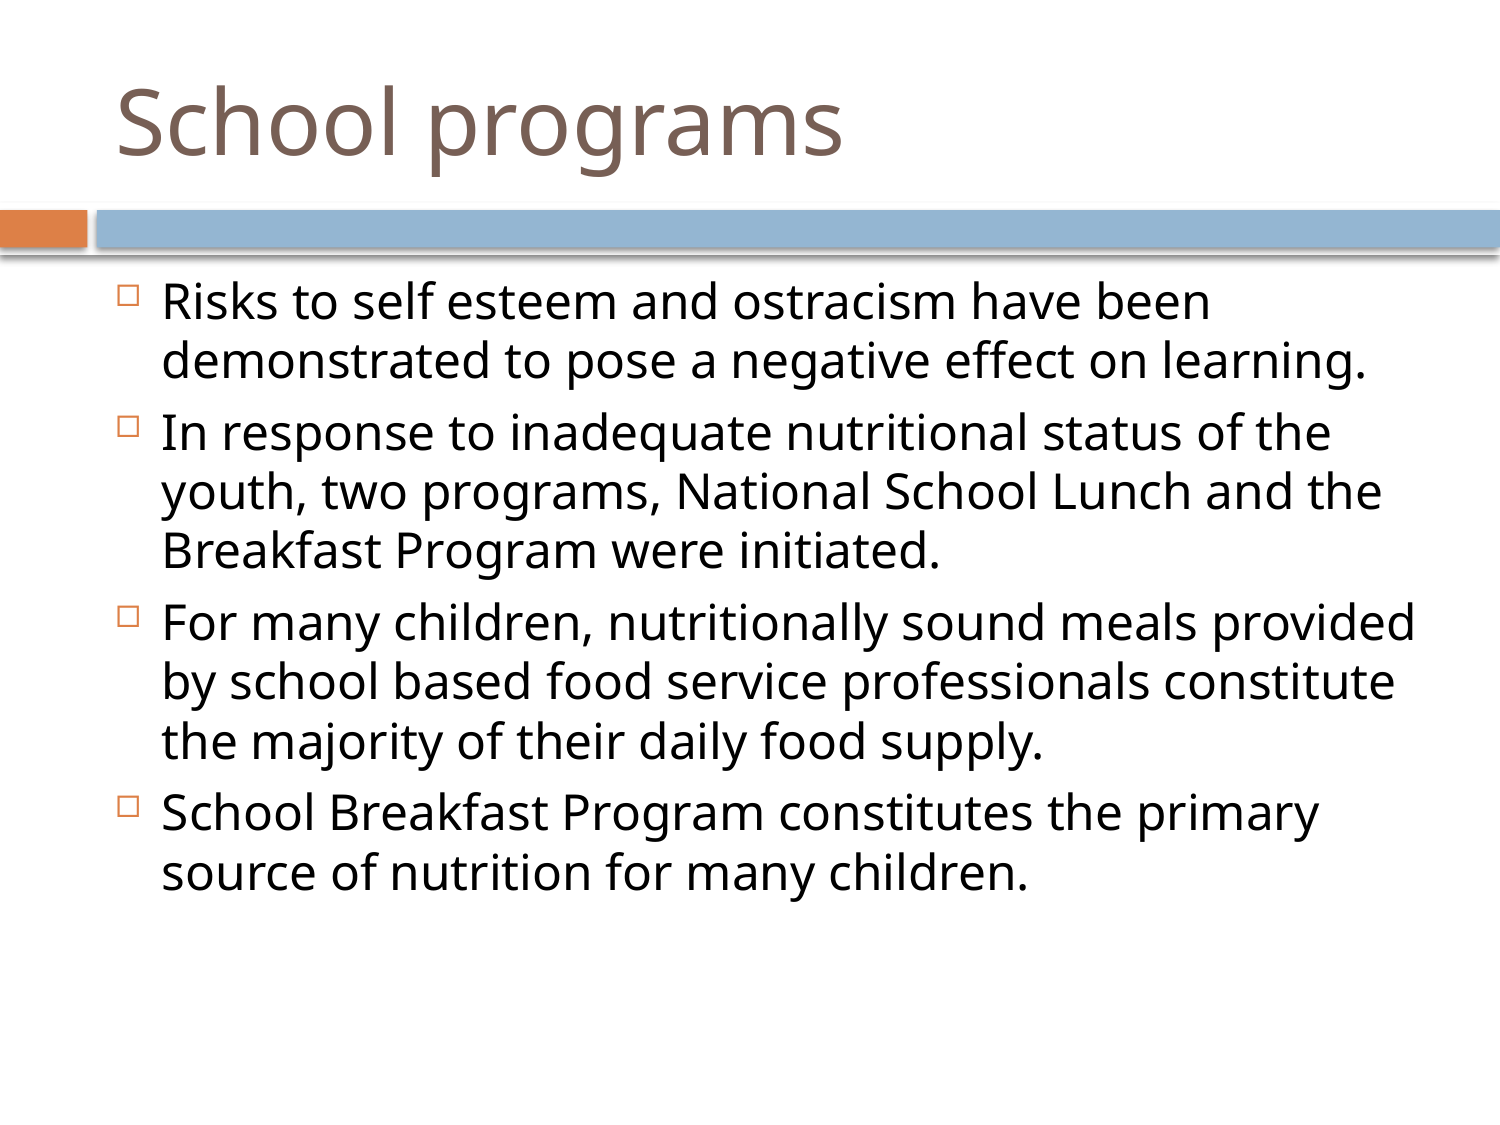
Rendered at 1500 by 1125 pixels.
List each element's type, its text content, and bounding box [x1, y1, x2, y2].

title School programs [100, 37, 1438, 200]
list Risks to self esteem and ostracism have been demonstrated to pose a negative effect on learning. In response to inadequate nutritional status of the youth, two programs, National School Lunch and the Breakfast Program were initiated. For many children, nutritionally sound meals provided by school based food service professionals constitute the majority of their daily food supply. School Breakfast Program constitutes the primary source of nutrition for many children. [100, 262, 1438, 1000]
